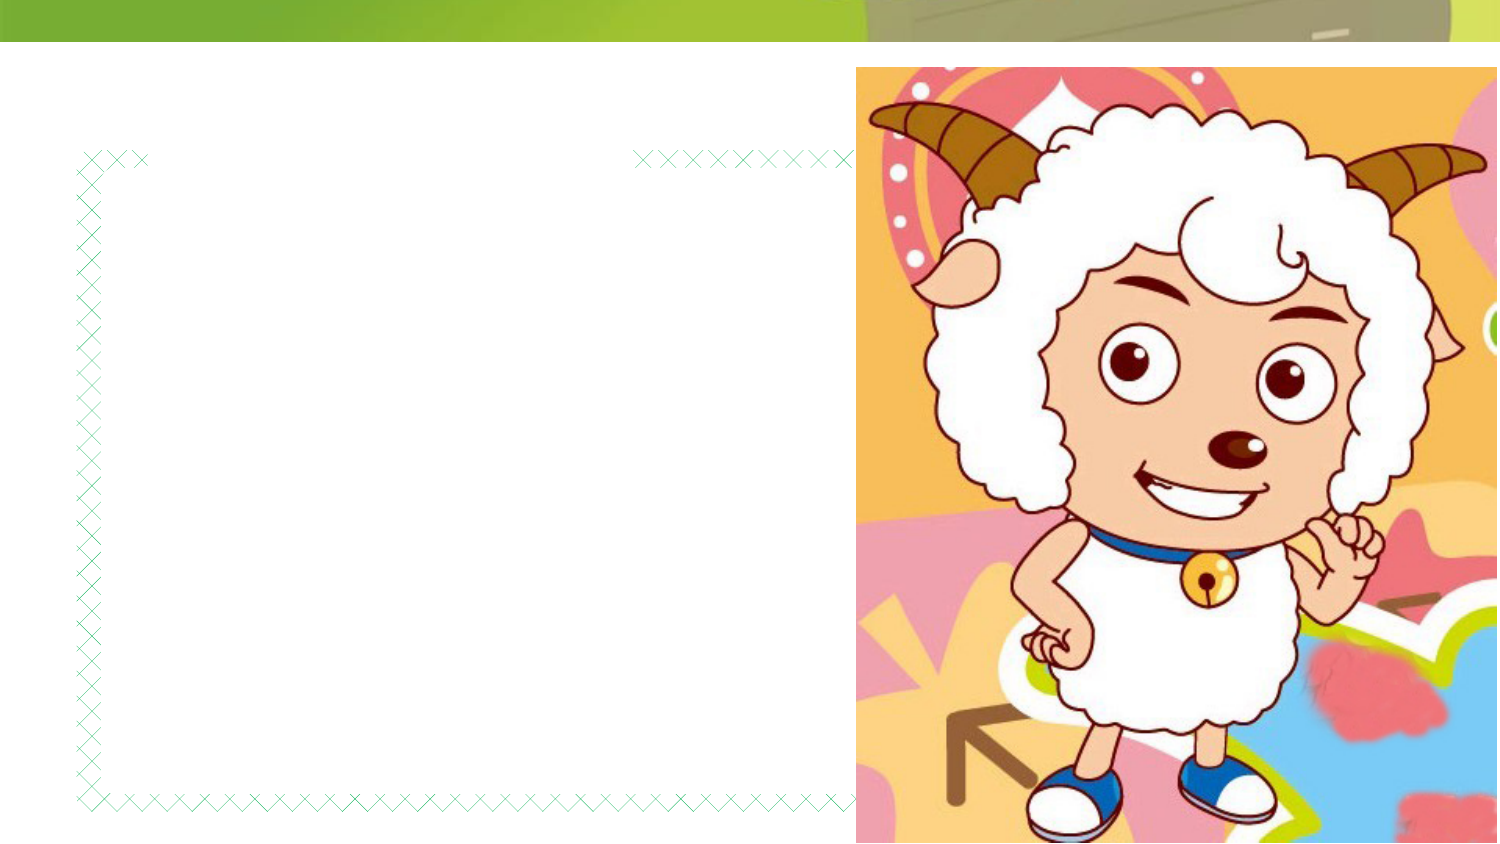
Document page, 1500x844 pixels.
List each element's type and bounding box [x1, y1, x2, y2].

picture [0, 0, 1500, 42]
picture [855, 67, 1497, 843]
